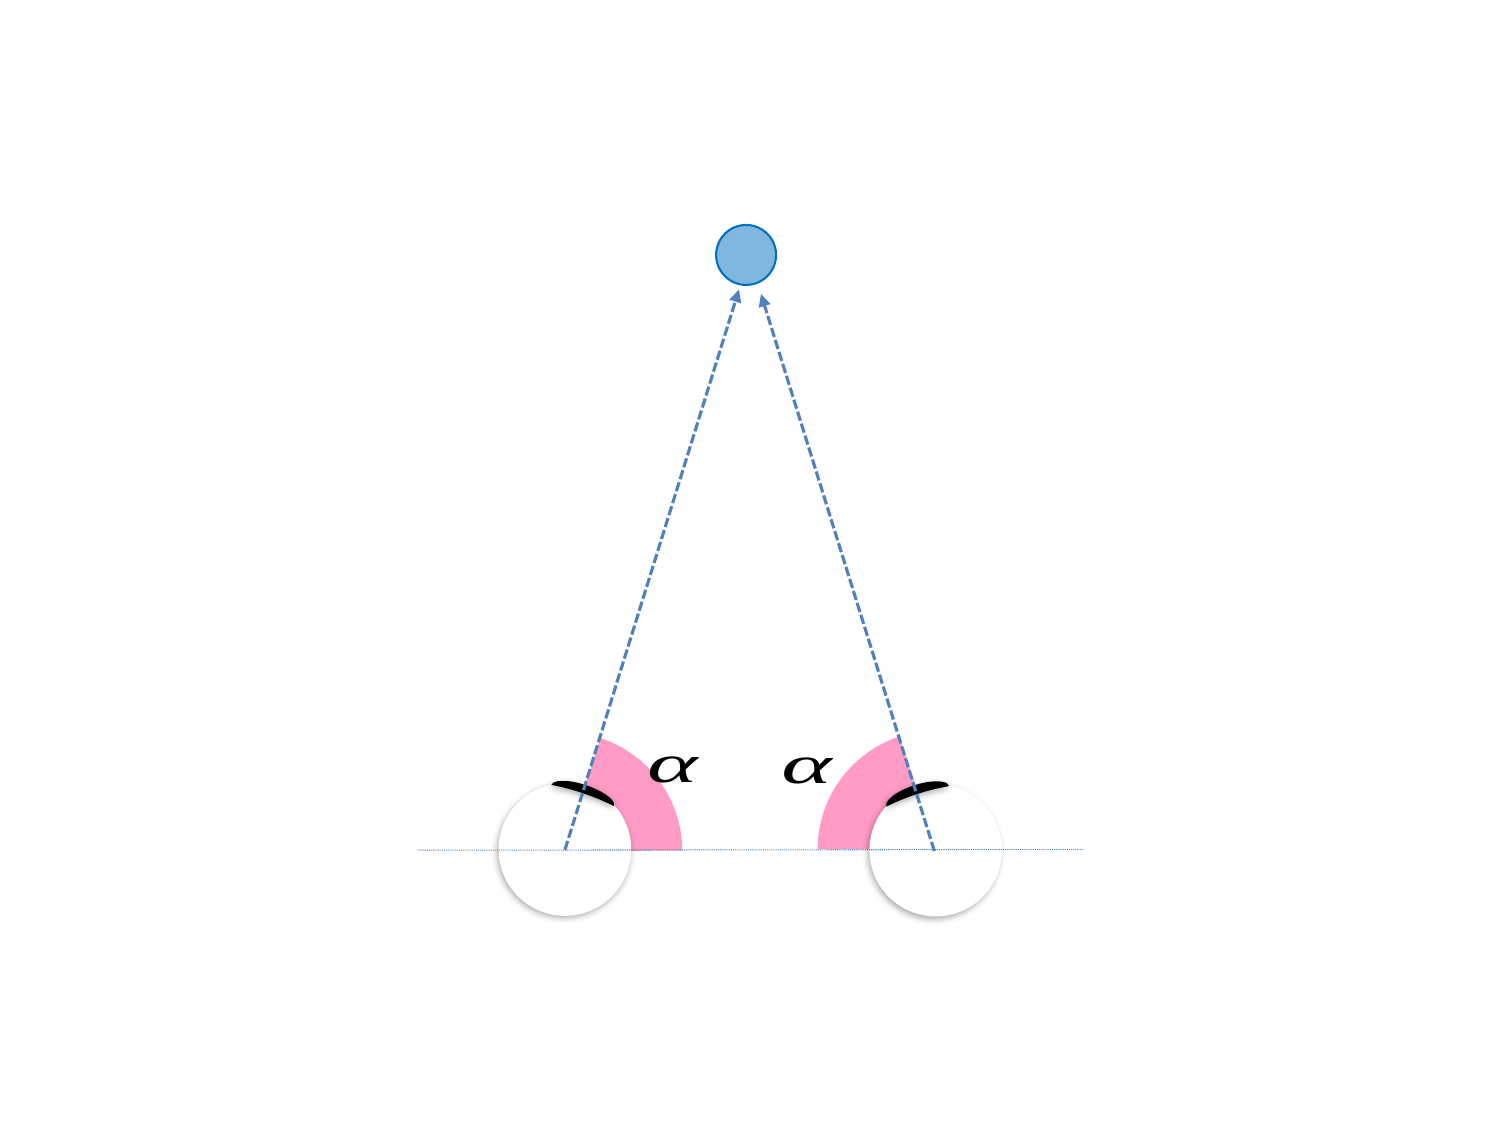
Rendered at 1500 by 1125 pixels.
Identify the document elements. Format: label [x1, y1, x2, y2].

text_box [416, 224, 1083, 970]
